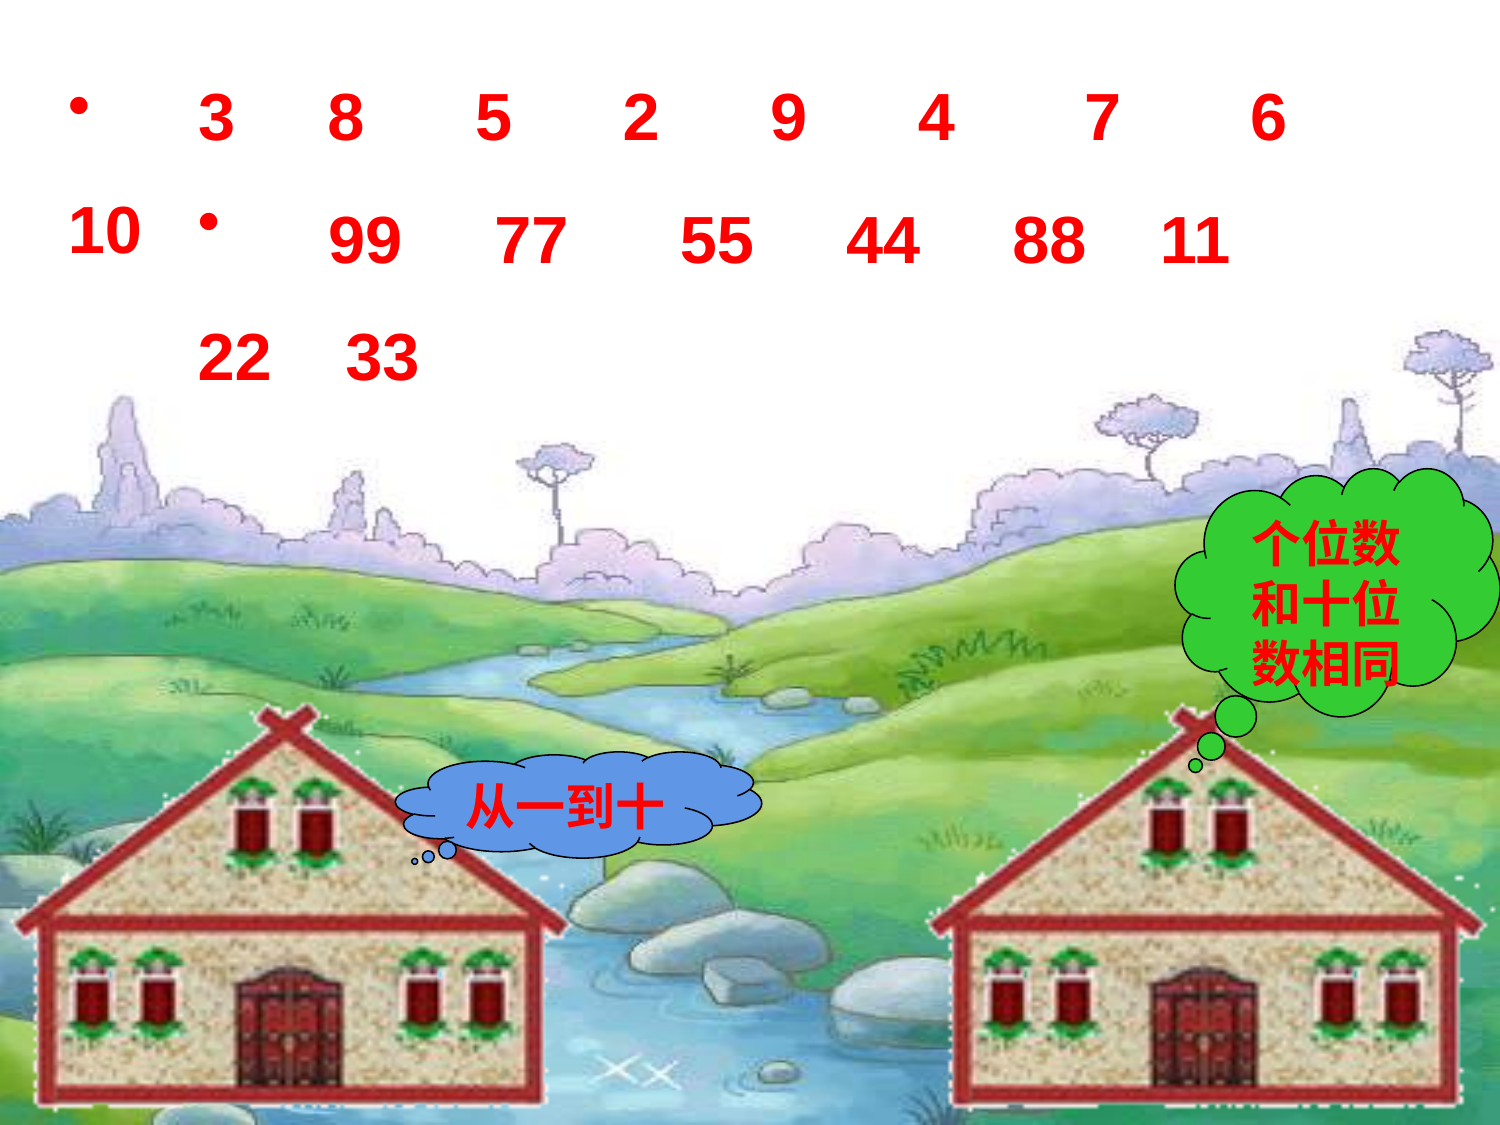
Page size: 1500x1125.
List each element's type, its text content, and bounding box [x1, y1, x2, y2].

text_box 99 77 55 44 88 11 22 33 [183, 172, 1388, 314]
text_box 3 8 5 2 9 4 7 6 10 [53, 66, 1424, 275]
picture [0, 314, 1500, 1125]
